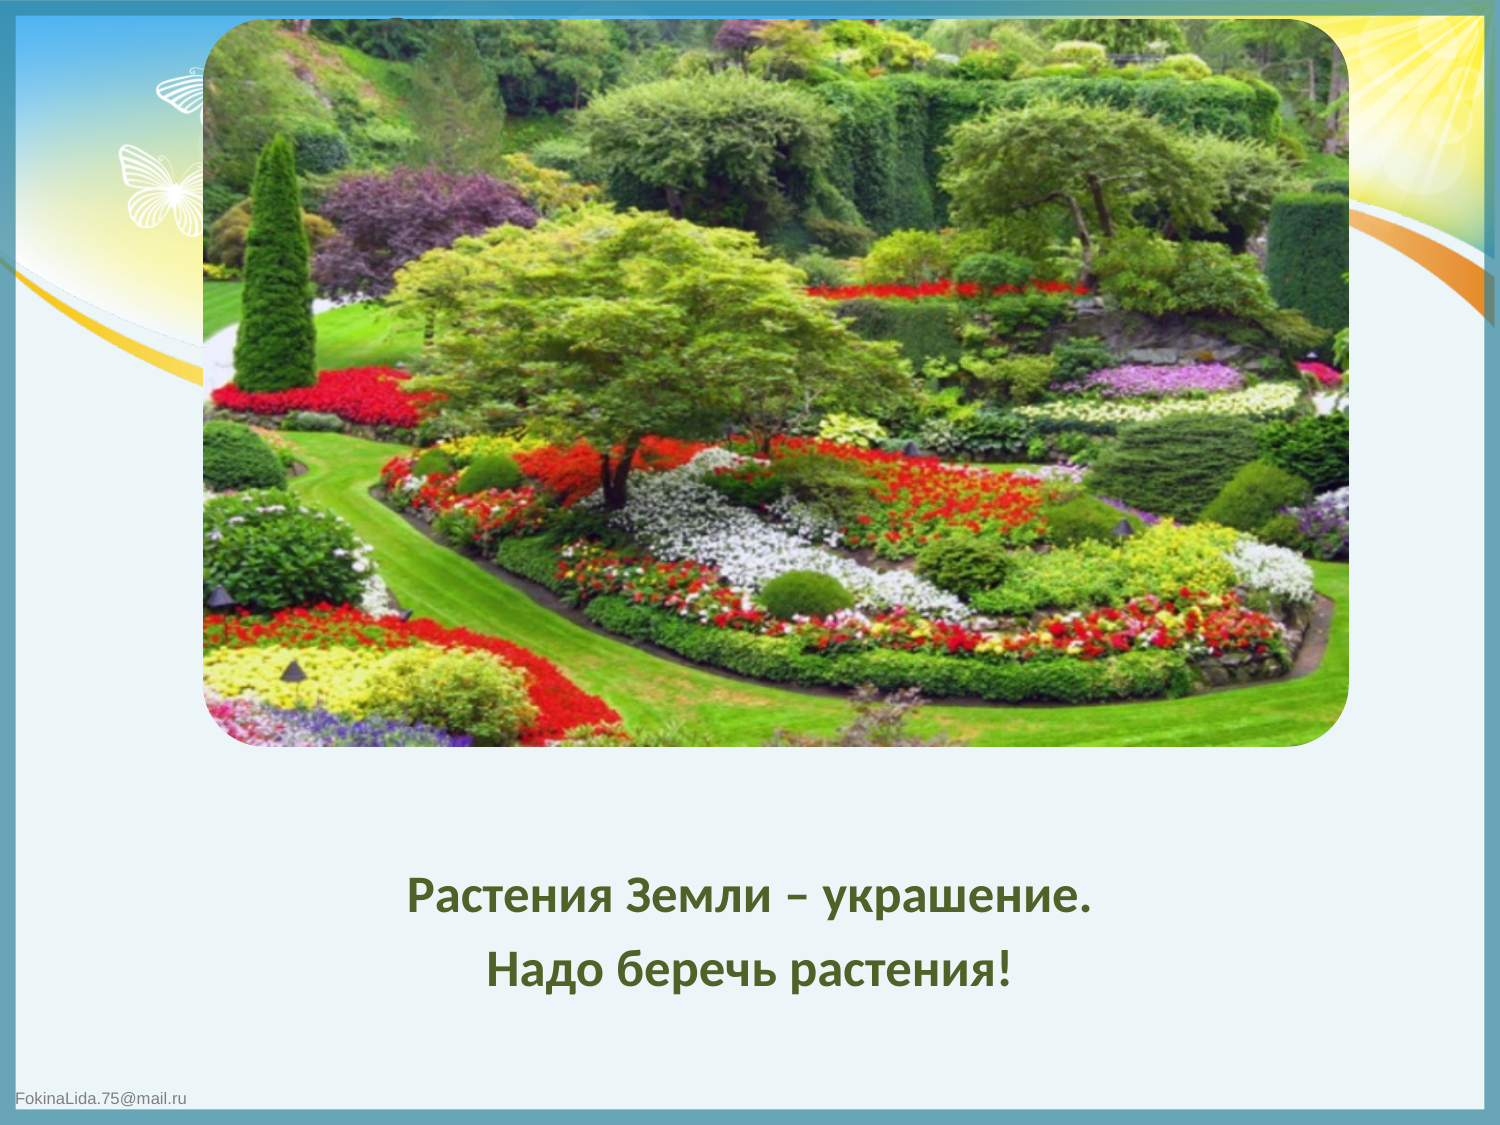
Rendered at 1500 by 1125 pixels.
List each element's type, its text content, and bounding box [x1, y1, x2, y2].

picture [16, 16, 1484, 747]
list Растения Земли – украшение. Надо беречь растения! [75, 262, 1425, 1005]
